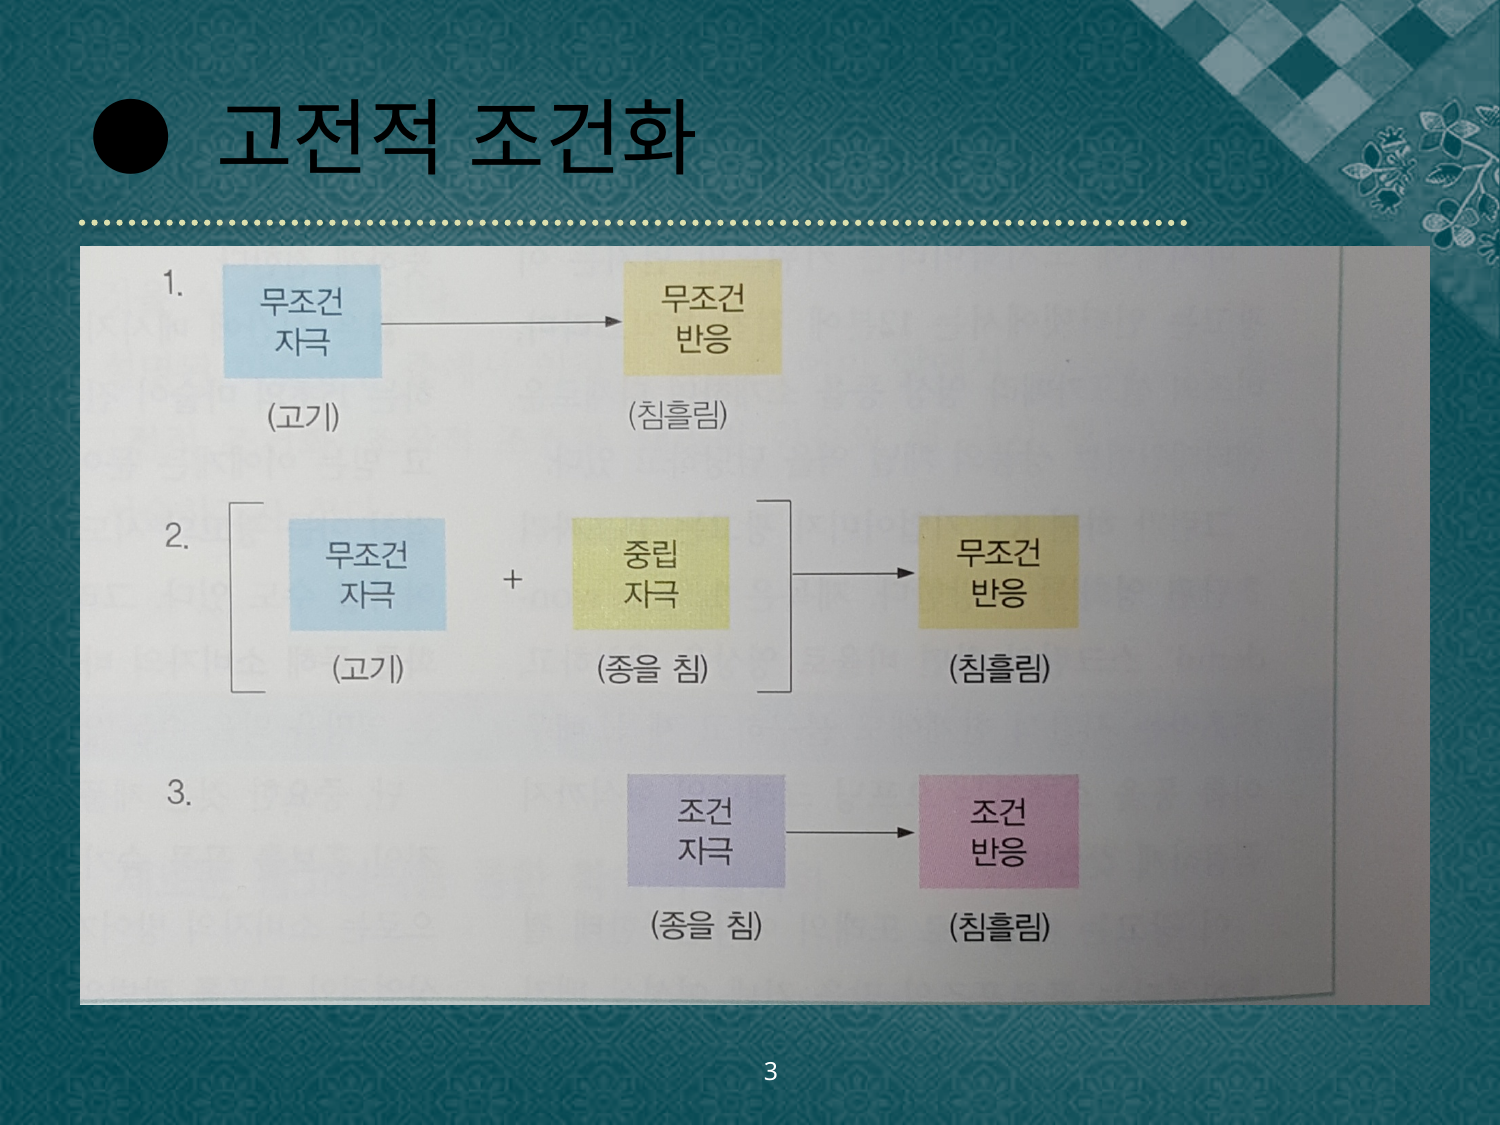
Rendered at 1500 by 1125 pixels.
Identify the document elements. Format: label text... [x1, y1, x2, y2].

slide_number 3 [679, 1042, 863, 1103]
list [80, 246, 1430, 1006]
title ● 고전적 조건화 [75, 58, 1196, 211]
